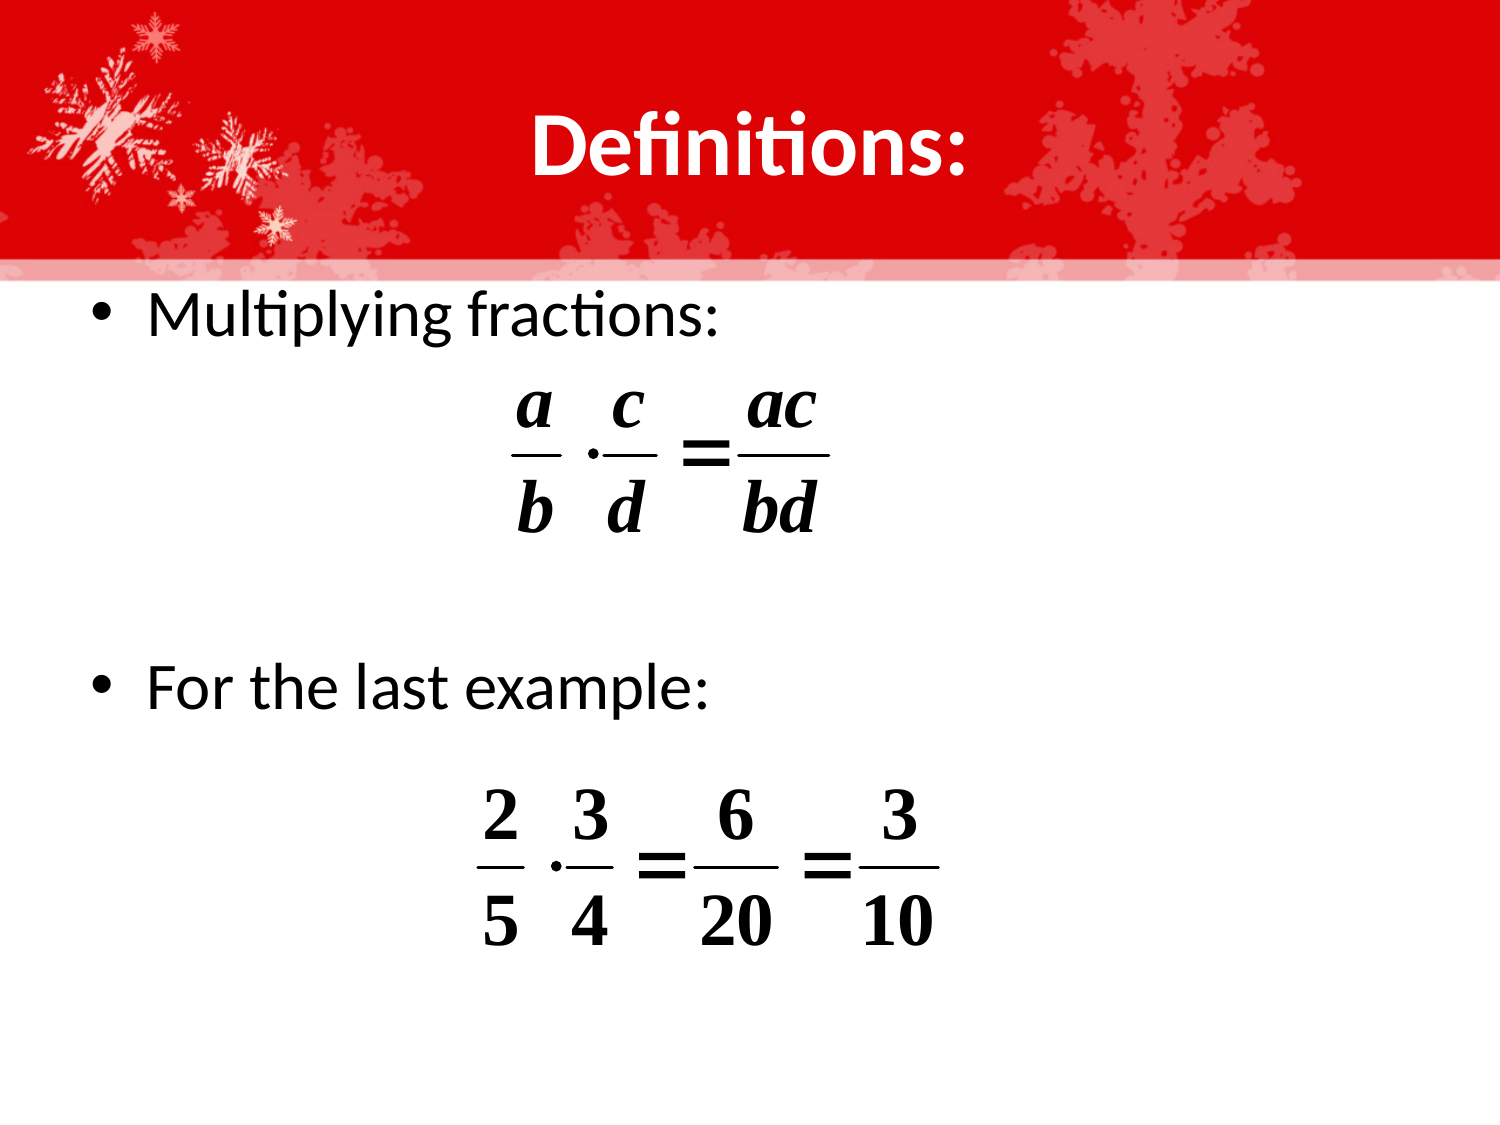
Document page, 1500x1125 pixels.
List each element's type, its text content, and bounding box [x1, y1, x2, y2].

text_box Definitions: [74, 45, 1425, 233]
text_box Multiplying fractions: For the last example: [74, 262, 1425, 1005]
picture [0, 0, 1500, 1125]
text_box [465, 762, 955, 964]
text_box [499, 349, 845, 551]
